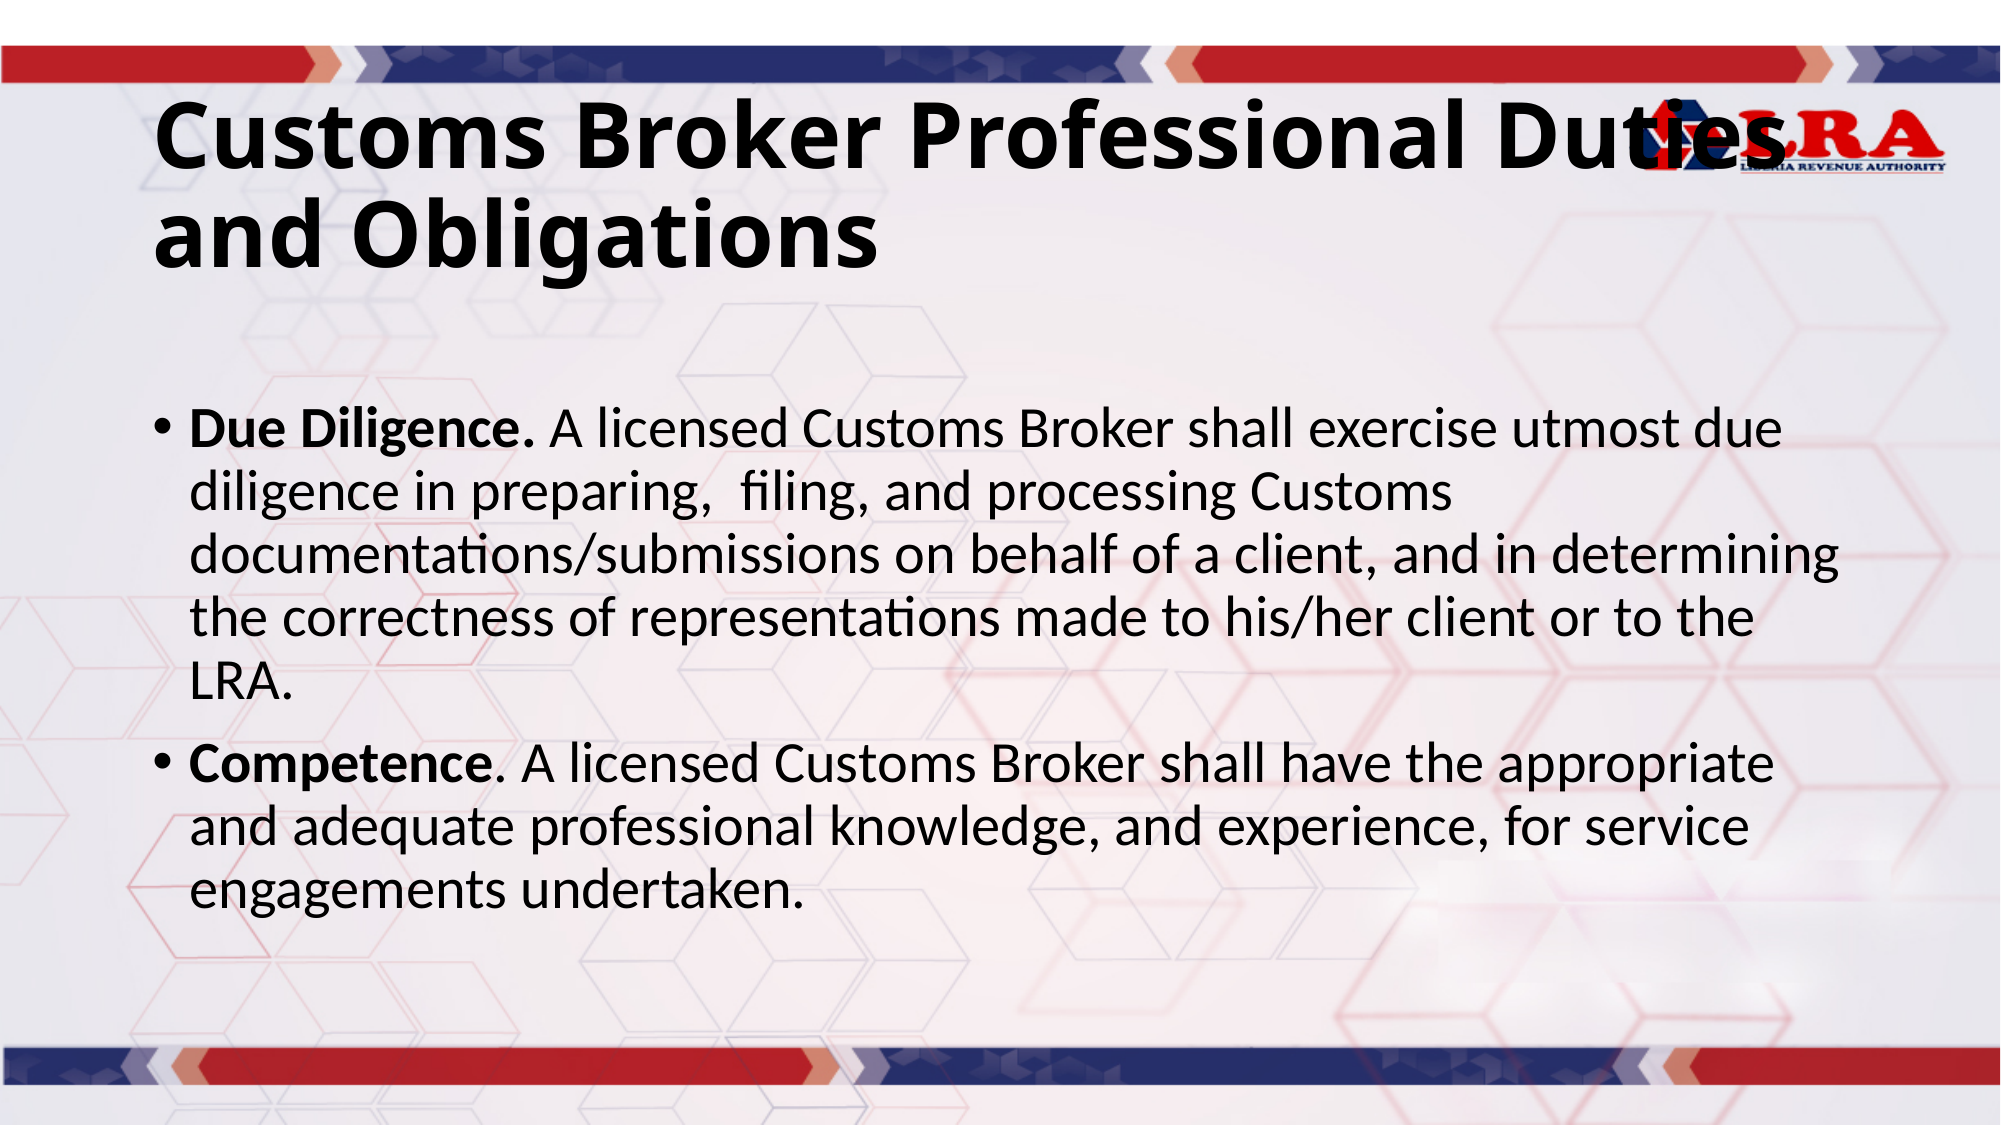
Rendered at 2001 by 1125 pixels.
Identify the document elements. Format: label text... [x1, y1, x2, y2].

picture [0, 0, 2001, 1125]
list Due Diligence. A licensed Customs Broker shall exercise utmost due diligence in preparing, filing, and processing Customs documentations/submissions on behalf of a client, and in determining the correctness of representations made to his/her client or to the LRA. Competence. A licensed Customs Broker shall have the appropriate and adequate professional knowledge, and experience, for service engagements undertaken. [137, 299, 1863, 1014]
title Customs Broker Professional Duties and Obligations [137, 59, 1863, 299]
